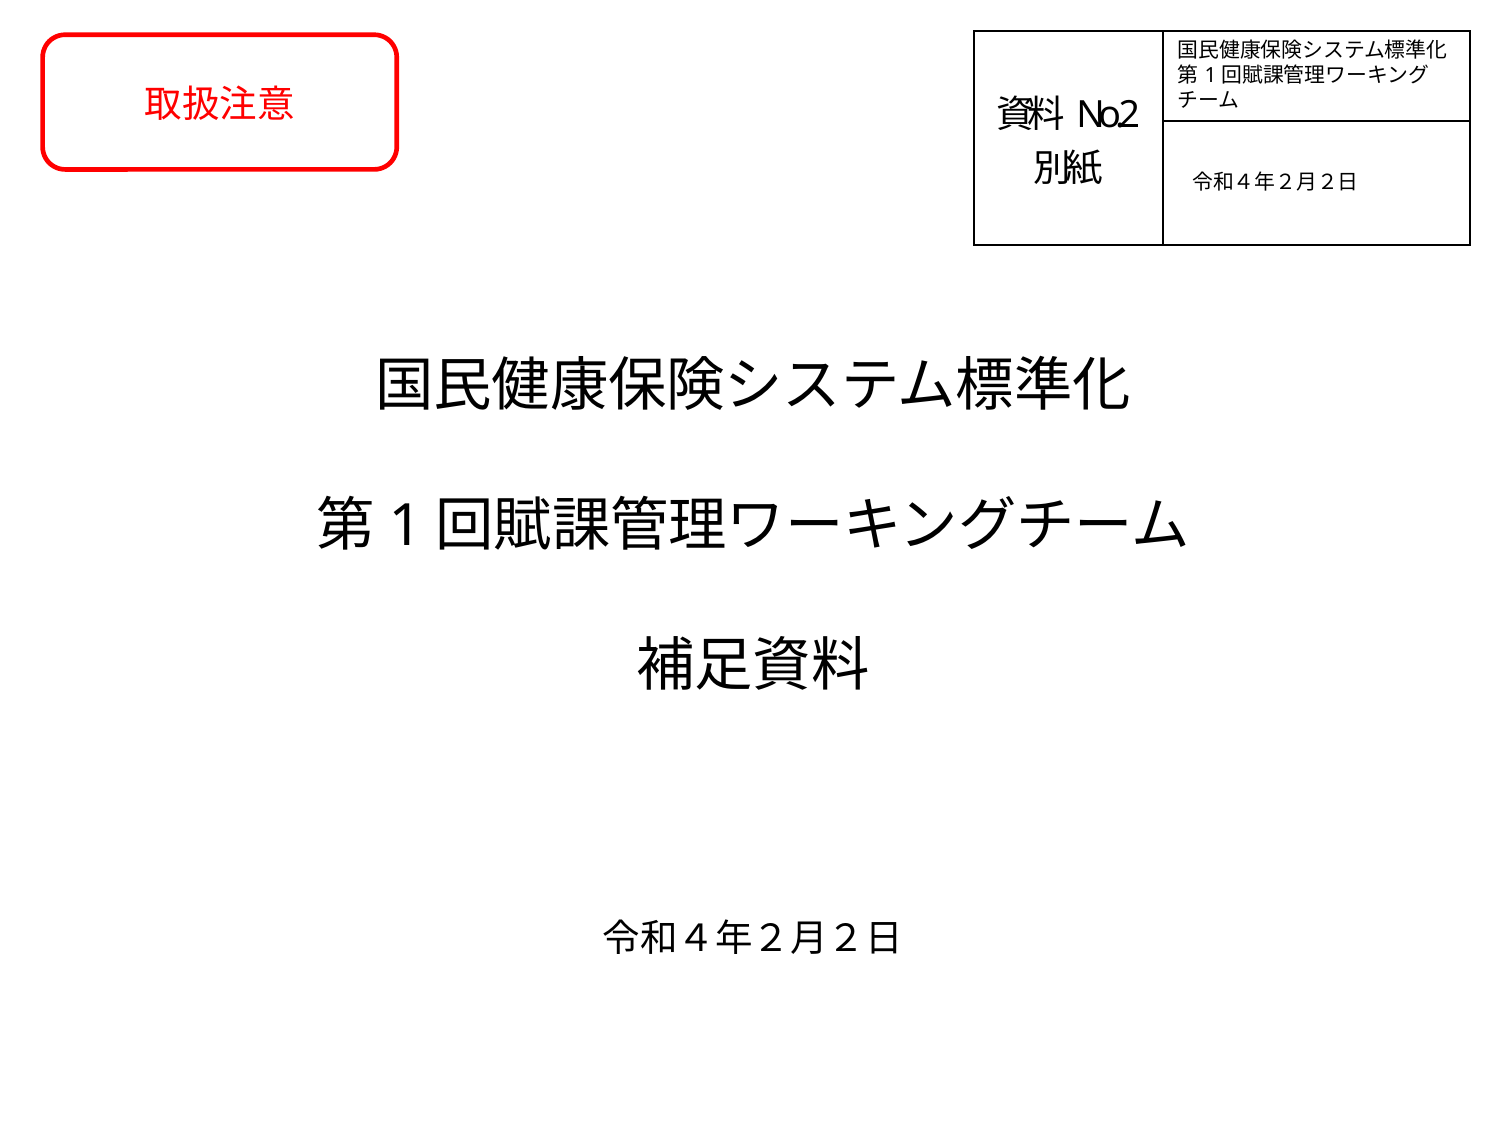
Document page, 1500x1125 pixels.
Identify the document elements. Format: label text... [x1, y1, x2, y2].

table_header 資料No.2 別紙 [975, 32, 1162, 244]
text_box 国民健康保険システム標準化 第1回賦課管理ワーキングチーム 補足資料 [11, 270, 1494, 774]
table_header 国民健康保険システム標準化 第1回賦課管理ワーキングチーム [1164, 32, 1469, 120]
text_box 令和４年２月２日 [140, 906, 1365, 1041]
text_box 取扱注意 [41, 33, 398, 171]
table_cell 令和４年２月２日 [1164, 122, 1469, 244]
